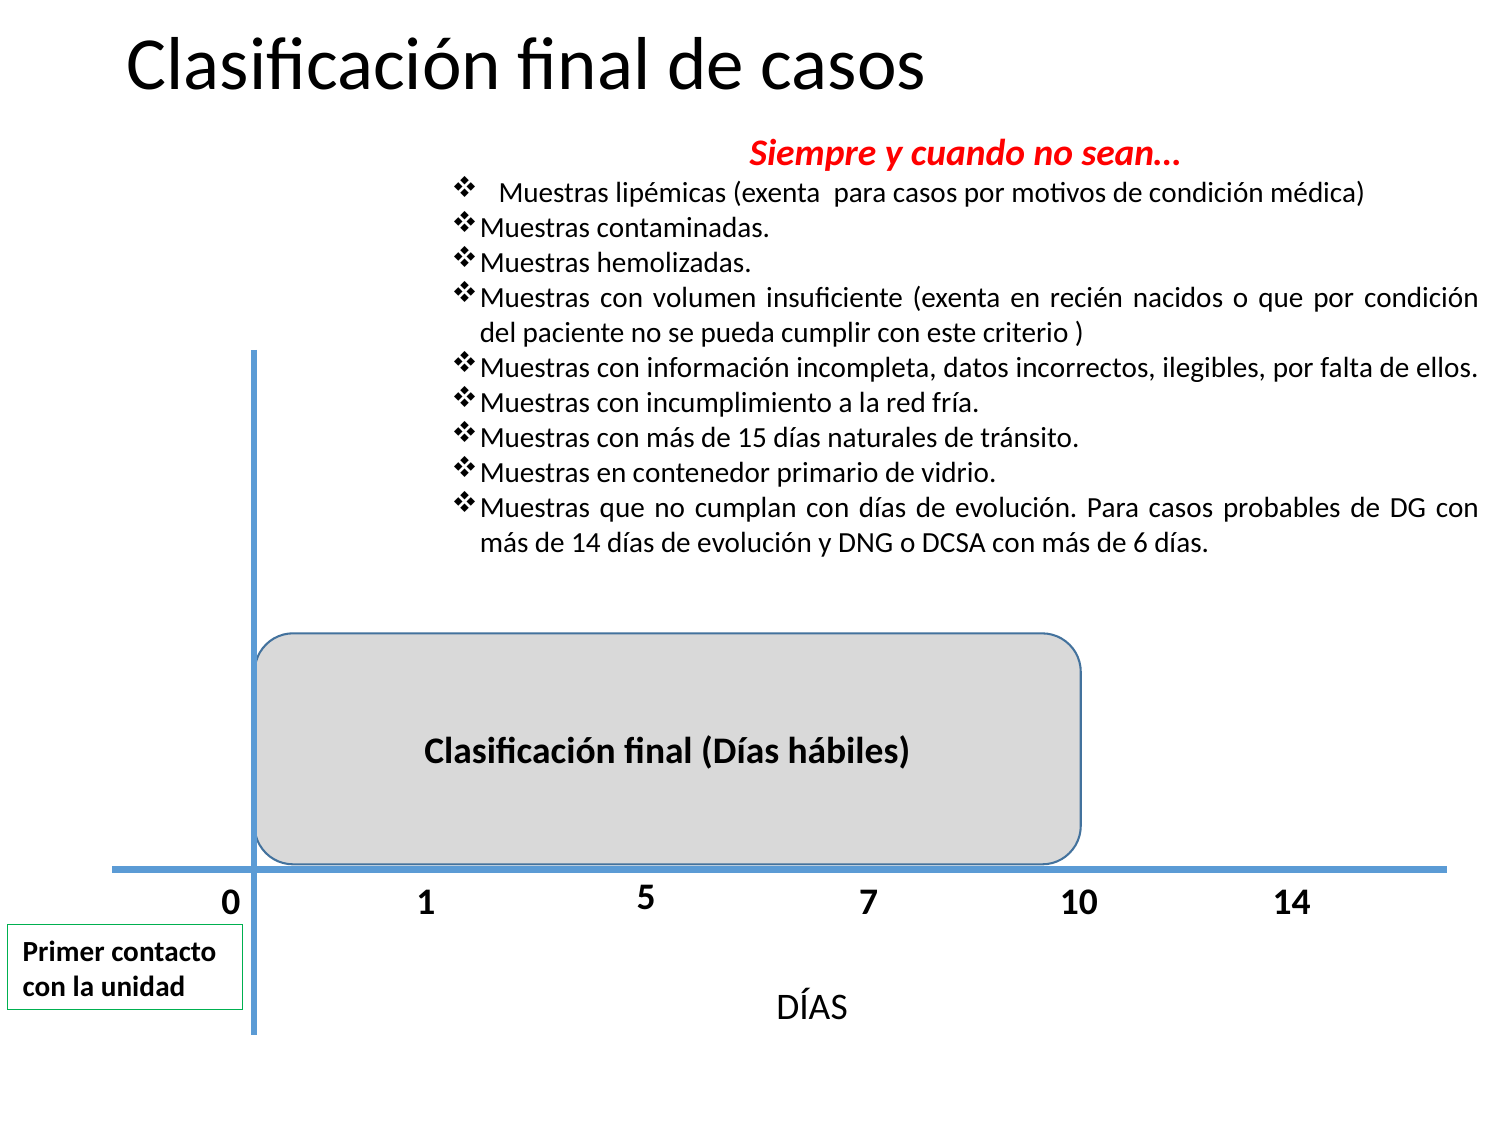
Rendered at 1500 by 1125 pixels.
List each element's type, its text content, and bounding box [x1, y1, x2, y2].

text_box 10 [1045, 870, 1117, 930]
text_box 0 [206, 870, 242, 924]
text_box 5 [621, 864, 658, 869]
text_box Clasificación final (Días hábiles) [257, 632, 1082, 866]
text_box 7 [844, 870, 880, 930]
text_box Clasificación final de casos [112, 7, 1388, 112]
text_box Primer contacto con la unidad [7, 924, 243, 1010]
text_box 14 [1257, 870, 1329, 930]
text_box 1 [401, 870, 437, 930]
text_box Siempre y cuando no sean… Muestras lipémicas (exenta para casos por motivos de condición médica) Muestras contaminadas. Muestras hemolizadas. Muestras con volumen insuficiente (exenta en recién nacidos o que por condición del paciente no se pueda cumplir con este criterio ) Muestras con información incompleta, datos incorrectos, ilegibles, por falta de ellos. Muestras con incumplimiento a la red fría. Muestras con más de 15 días naturales de tránsito. Muestras en contenedor primario de vidrio. Muestras que no cumplan con días de evolución. Para casos probables de DG con más de 14 días de evolución y DNG o DCSA con más de 6 días. [436, 120, 1495, 566]
text_box DÍAS [761, 974, 904, 1035]
text_box 5 [621, 870, 658, 925]
